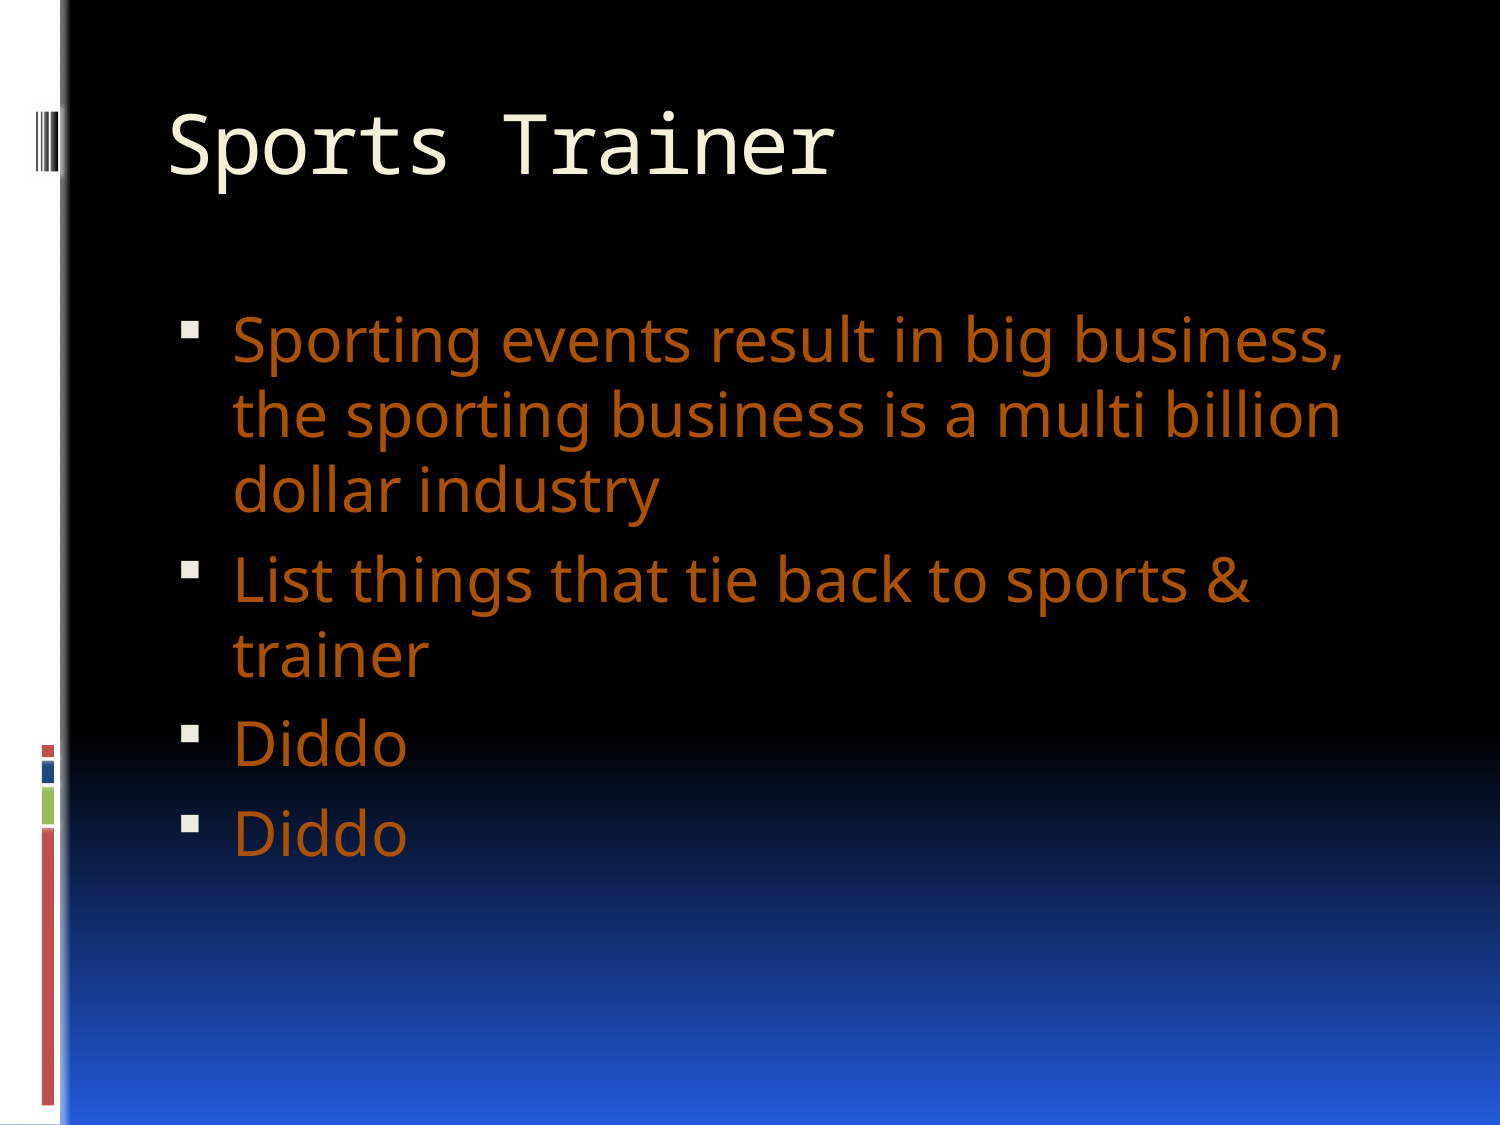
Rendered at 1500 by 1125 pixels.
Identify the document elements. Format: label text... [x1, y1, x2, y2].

list Sporting events result in big business, the sporting business is a multi billion dollar industry List things that tie back to sports & trainer Diddo Diddo [149, 292, 1426, 1043]
title Sports Trainer [150, 84, 1425, 235]
